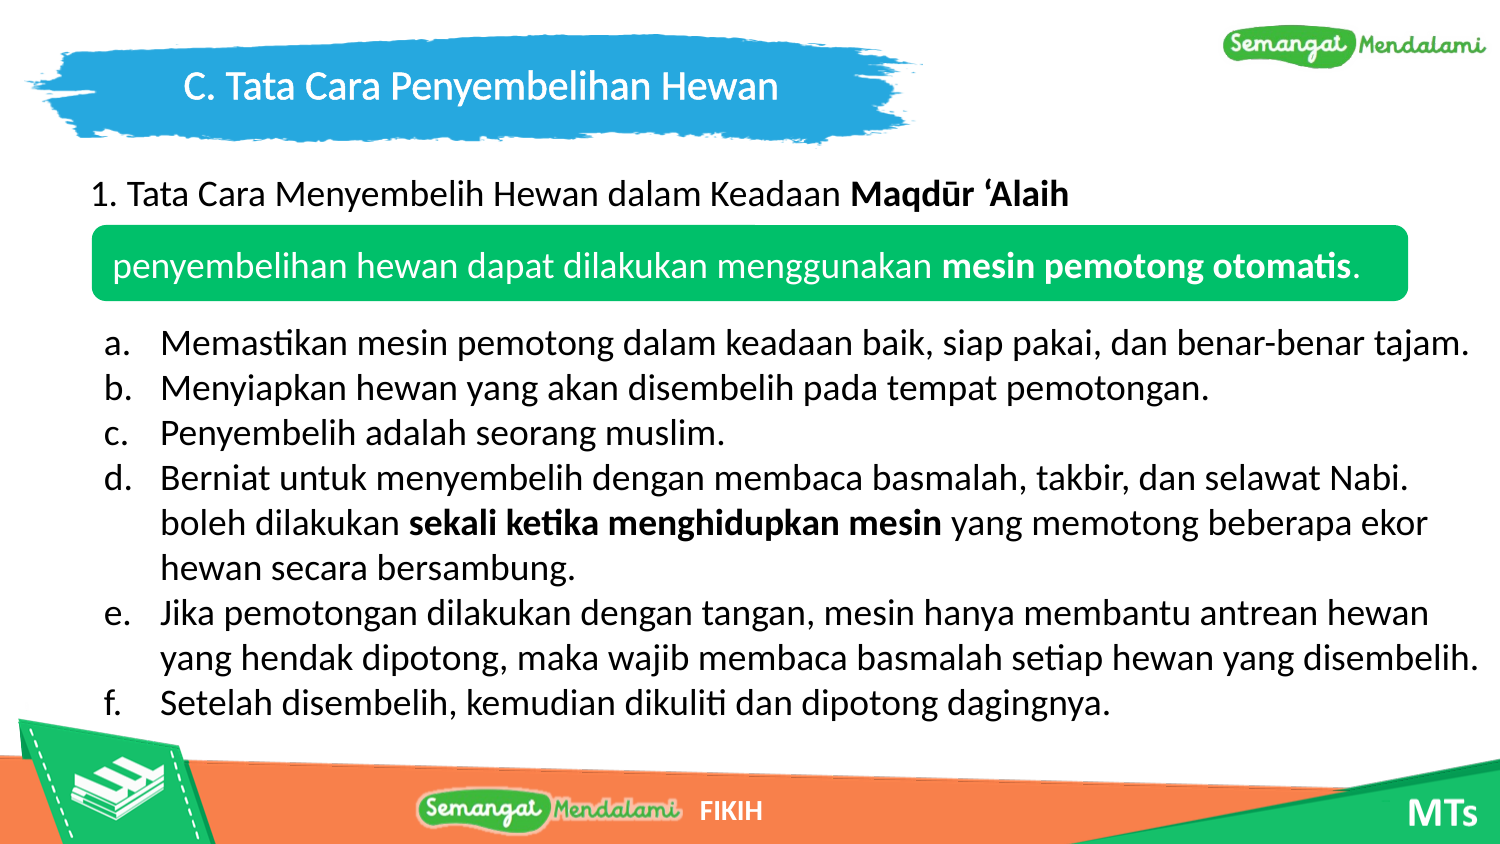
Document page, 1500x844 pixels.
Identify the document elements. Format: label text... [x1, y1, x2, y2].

text_box Memastikan mesin pemotong dalam keadaan baik, siap pakai, dan benar-benar tajam. Menyiapkan hewan yang akan disembelih pada tempat pemotongan. Penyembelih adalah seorang muslim. Berniat untuk menyembelih dengan membaca basmalah, takbir, dan selawat Nabi. boleh dilakukan sekali ketika menghidupkan mesin yang memotong beberapa ekor hewan secara bersambung. Jika pemotongan dilakukan dengan tangan, mesin hanya membantu antrean hewan yang hendak dipotong, maka wajib membaca basmalah setiap hewan yang disembelih. Setelah disembelih, kemudian dikuliti dan dipotong dagingnya. [89, 310, 1500, 702]
picture [1217, 15, 1490, 75]
text_box 1. Tata Cara Menyembelih Hewan dalam Keadaan Maqdūr ‘Alaih [74, 161, 1425, 221]
text_box penyembelihan hewan dapat dilakukan menggunakan mesin pemotong otomatis. [91, 224, 1409, 302]
picture [24, 34, 924, 149]
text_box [0, 705, 1500, 844]
